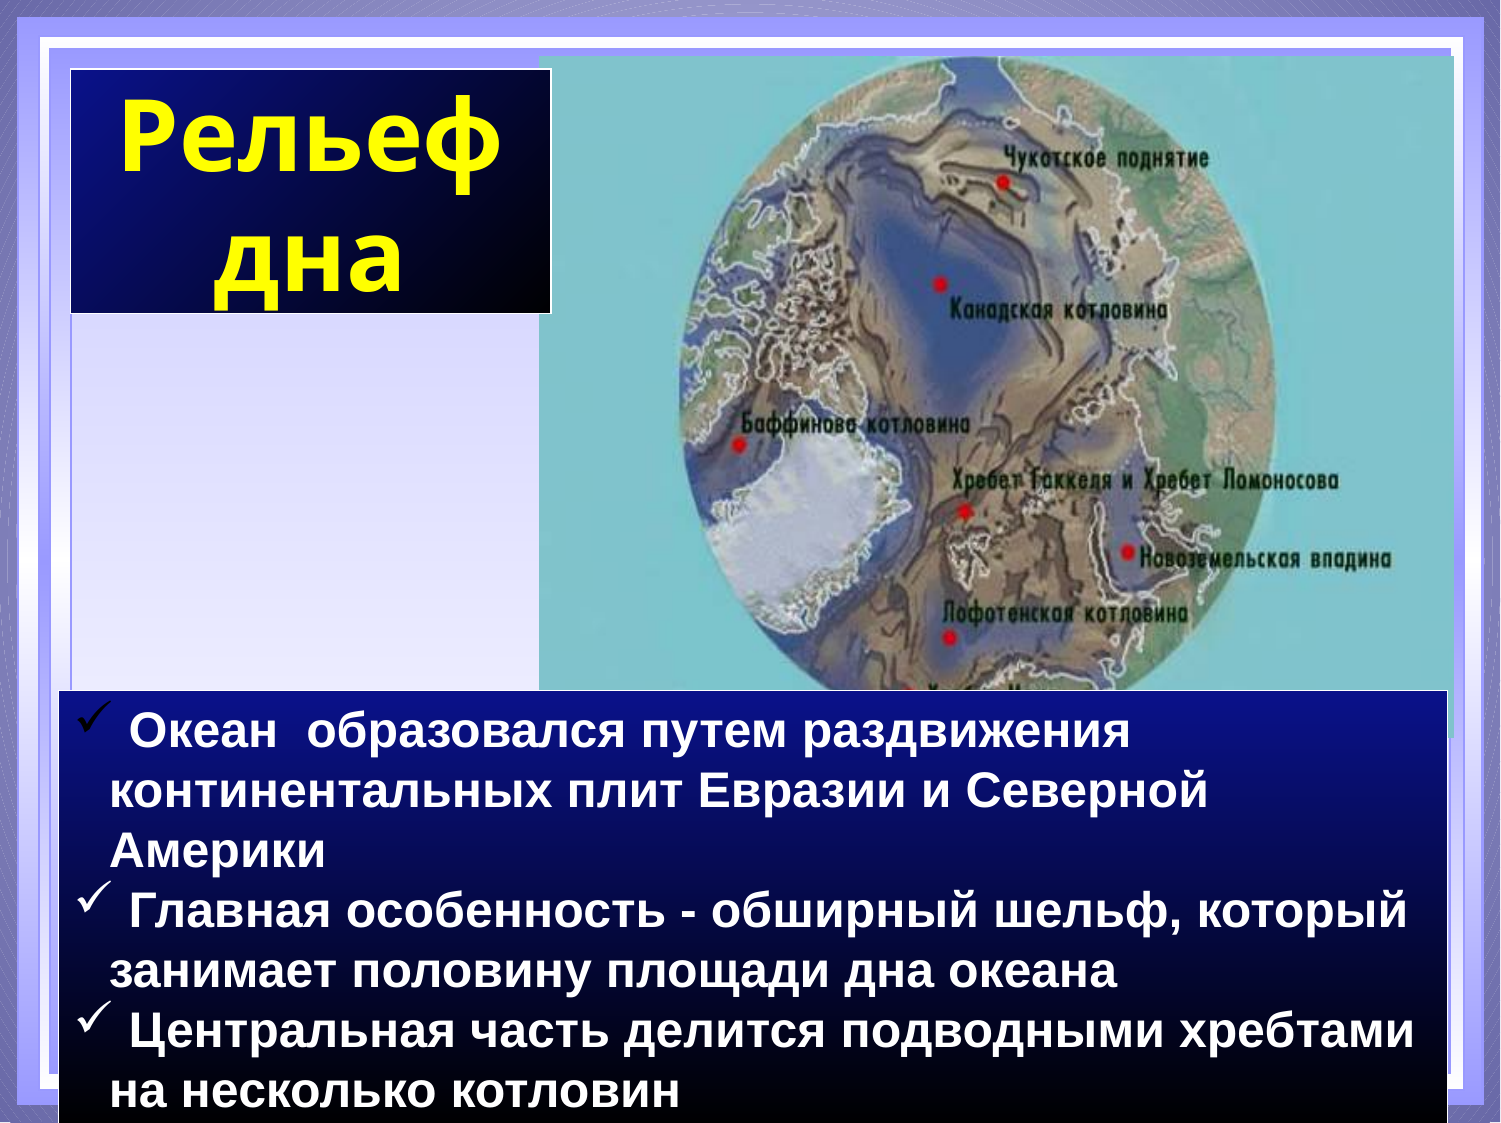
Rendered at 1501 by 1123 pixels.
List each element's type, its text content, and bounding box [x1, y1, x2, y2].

text_box Океан образовался путем раздвижения континентальных плит Евразии и Северной Америки Главная особенность - обширный шельф, который занимает половину площади дна океана Центральная часть делится подводными хребтами на несколько котловин [58, 690, 1448, 1123]
picture [539, 56, 1454, 738]
title Рельеф дна [70, 68, 533, 314]
